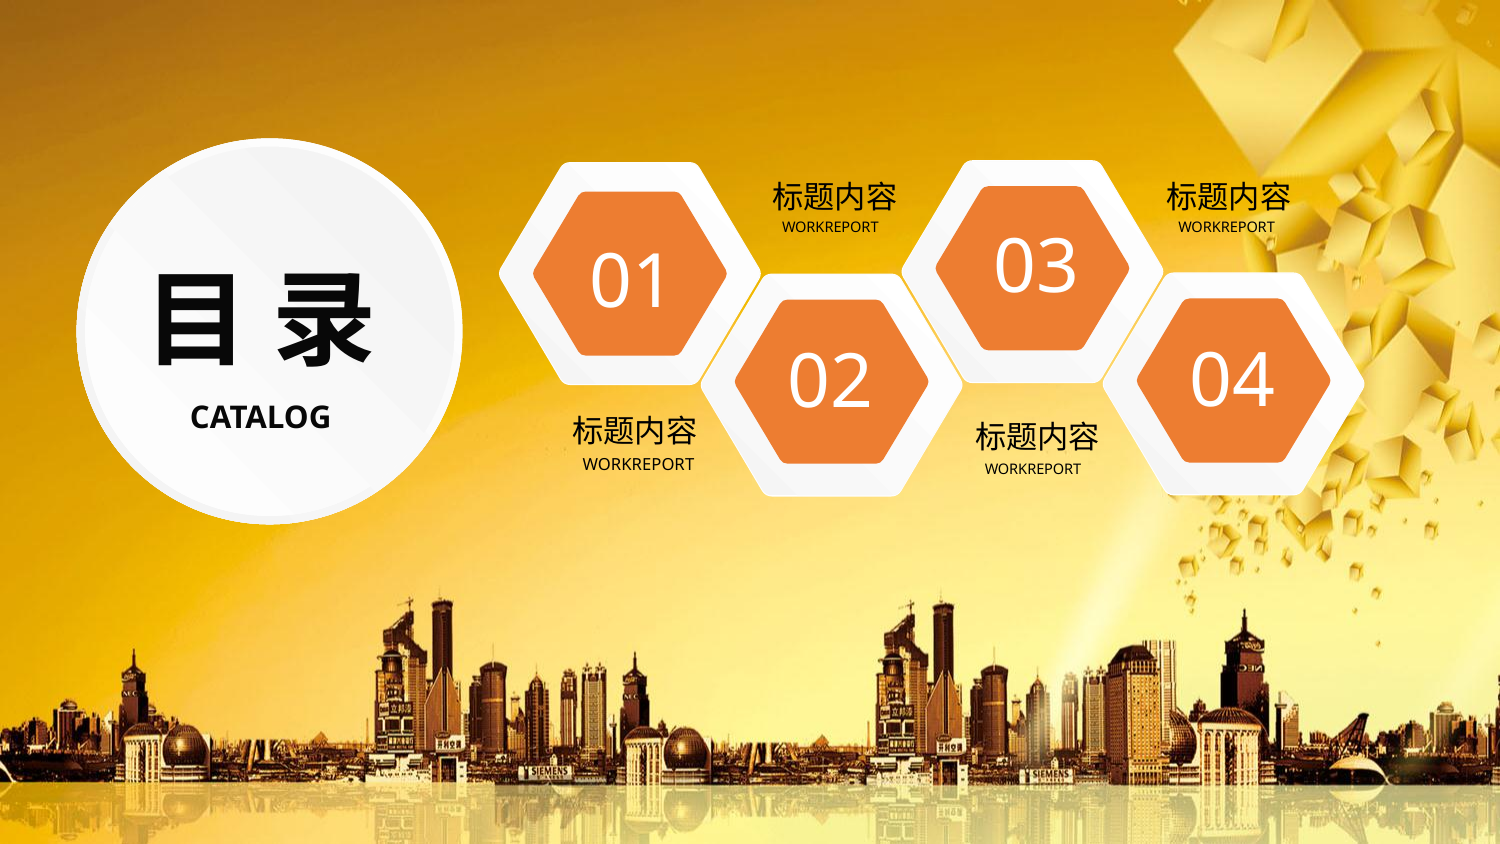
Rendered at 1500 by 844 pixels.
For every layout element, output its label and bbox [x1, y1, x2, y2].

text_box [1102, 272, 1366, 496]
text_box [557, 403, 727, 482]
text_box [1151, 170, 1321, 244]
text_box [76, 138, 463, 525]
text_box [960, 409, 1129, 486]
text_box [900, 160, 1164, 384]
picture [0, 0, 1500, 844]
text_box [700, 273, 964, 497]
text_box [498, 162, 762, 386]
text_box [757, 170, 927, 244]
